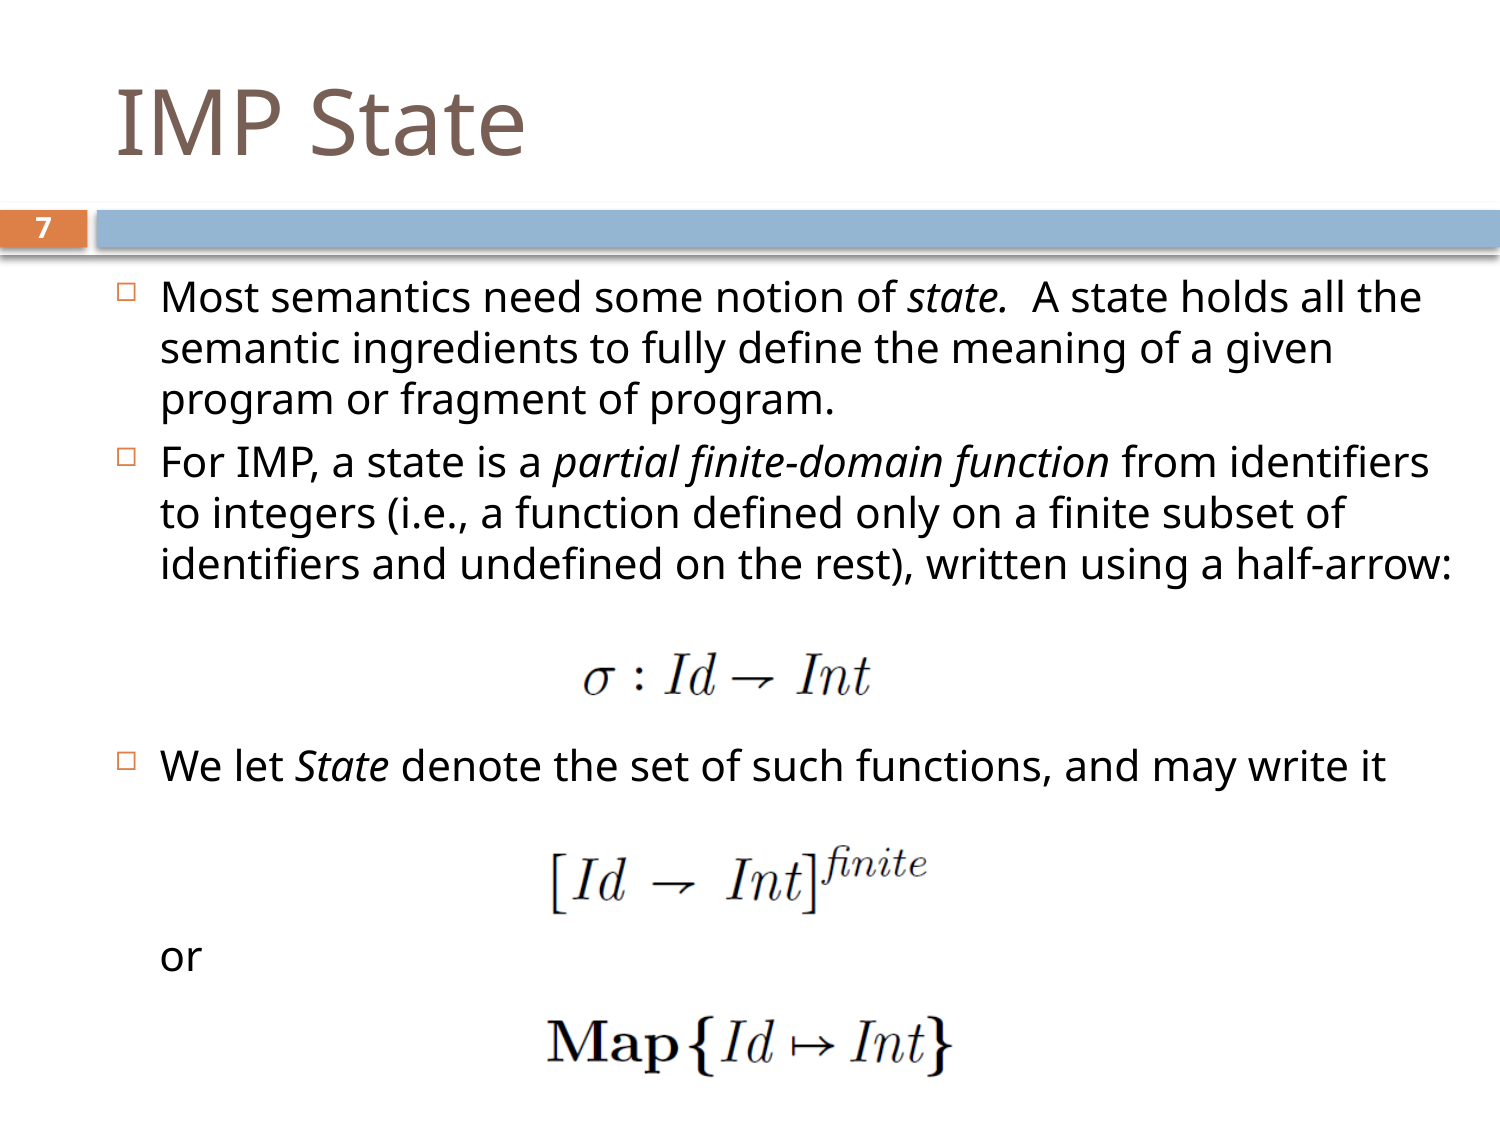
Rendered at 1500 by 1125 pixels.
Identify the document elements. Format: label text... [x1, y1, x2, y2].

picture [537, 1005, 963, 1088]
title IMP State [100, 37, 1438, 200]
list Most semantics need some notion of state. A state holds all the semantic ingredients to fully define the meaning of a given program or fragment of program. For IMP, a state is a partial finite-domain function from identifiers to integers (i.e., a function defined only on a finite subset of identifiers and undefined on the rest), written using a half-arrow: We let State denote the set of such functions, and may write it or [100, 262, 1475, 1029]
slide_number 7 [0, 208, 88, 249]
picture [537, 837, 938, 921]
picture [574, 637, 873, 714]
